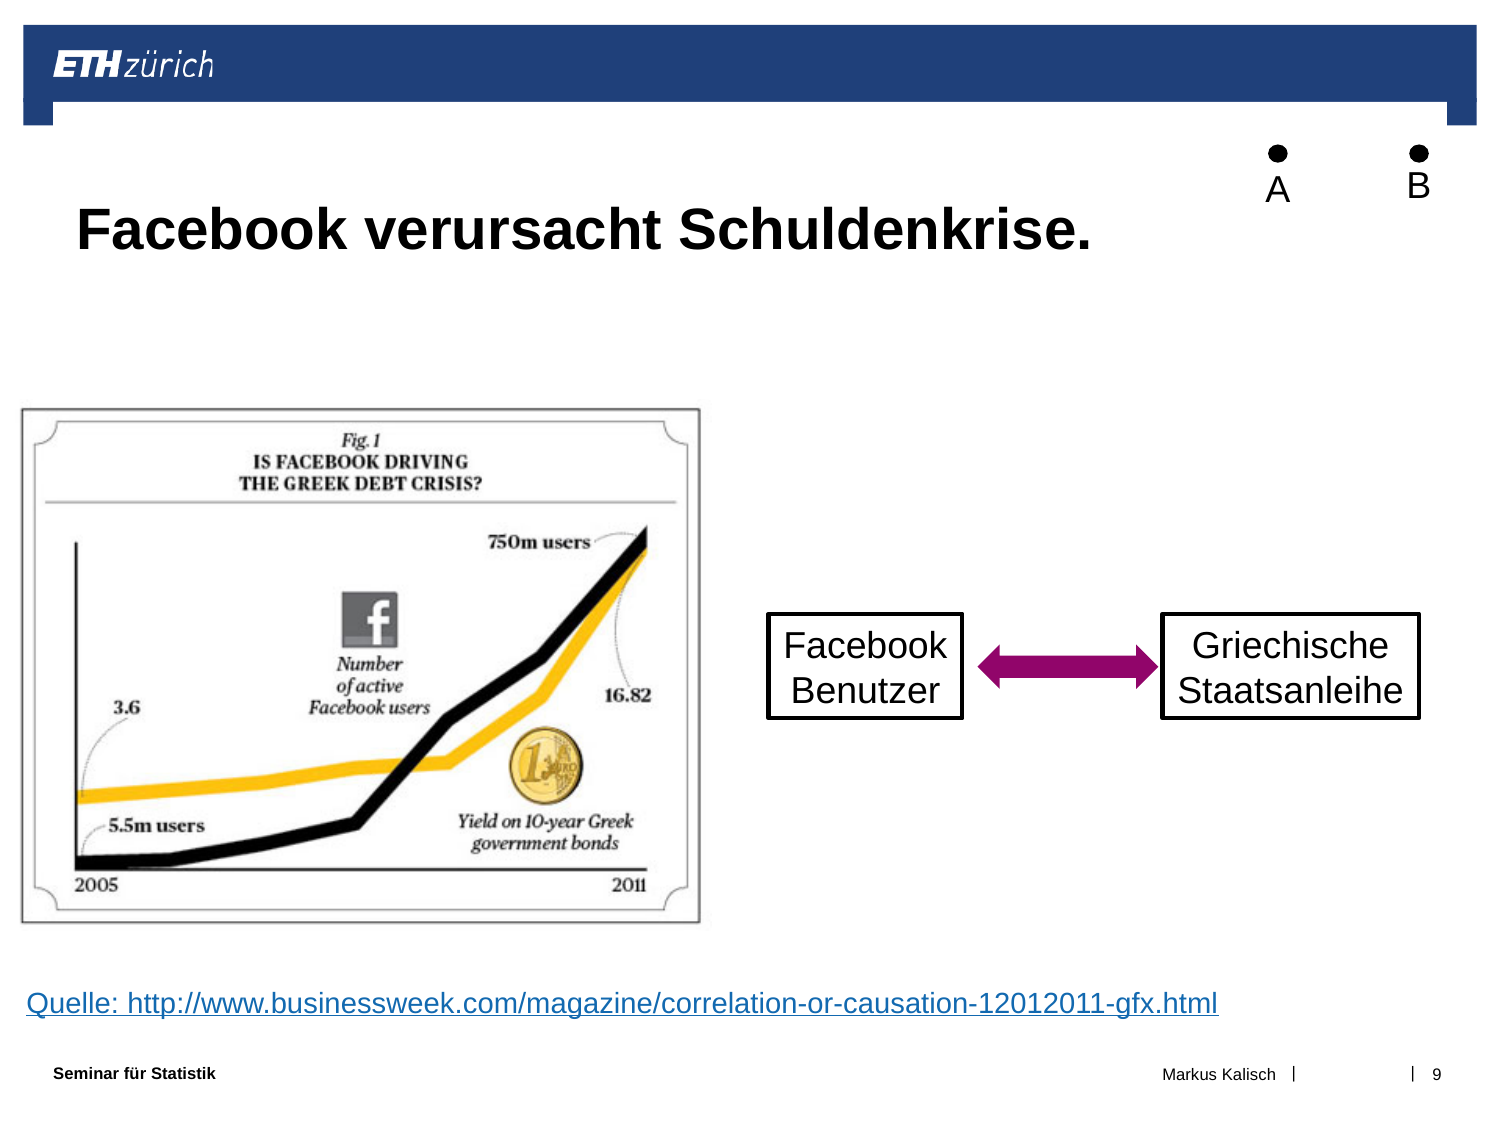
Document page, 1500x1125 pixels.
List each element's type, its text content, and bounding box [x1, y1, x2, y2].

footer Markus Kalisch [750, 1034, 1277, 1112]
text_box Quelle: http://www.businessweek.com/magazine/correlation-or-causation-12012011-gfx.html [11, 976, 1242, 1027]
slide_number 9 [1415, 1034, 1459, 1112]
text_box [1249, 144, 1447, 219]
text_box [975, 642, 1161, 691]
text_box Facebook Benutzer [766, 612, 964, 720]
text_box Griechische Staatsanleihe [1160, 612, 1421, 720]
title Facebook verursacht Schuldenkrise. [53, 101, 1447, 262]
picture [11, 398, 712, 931]
